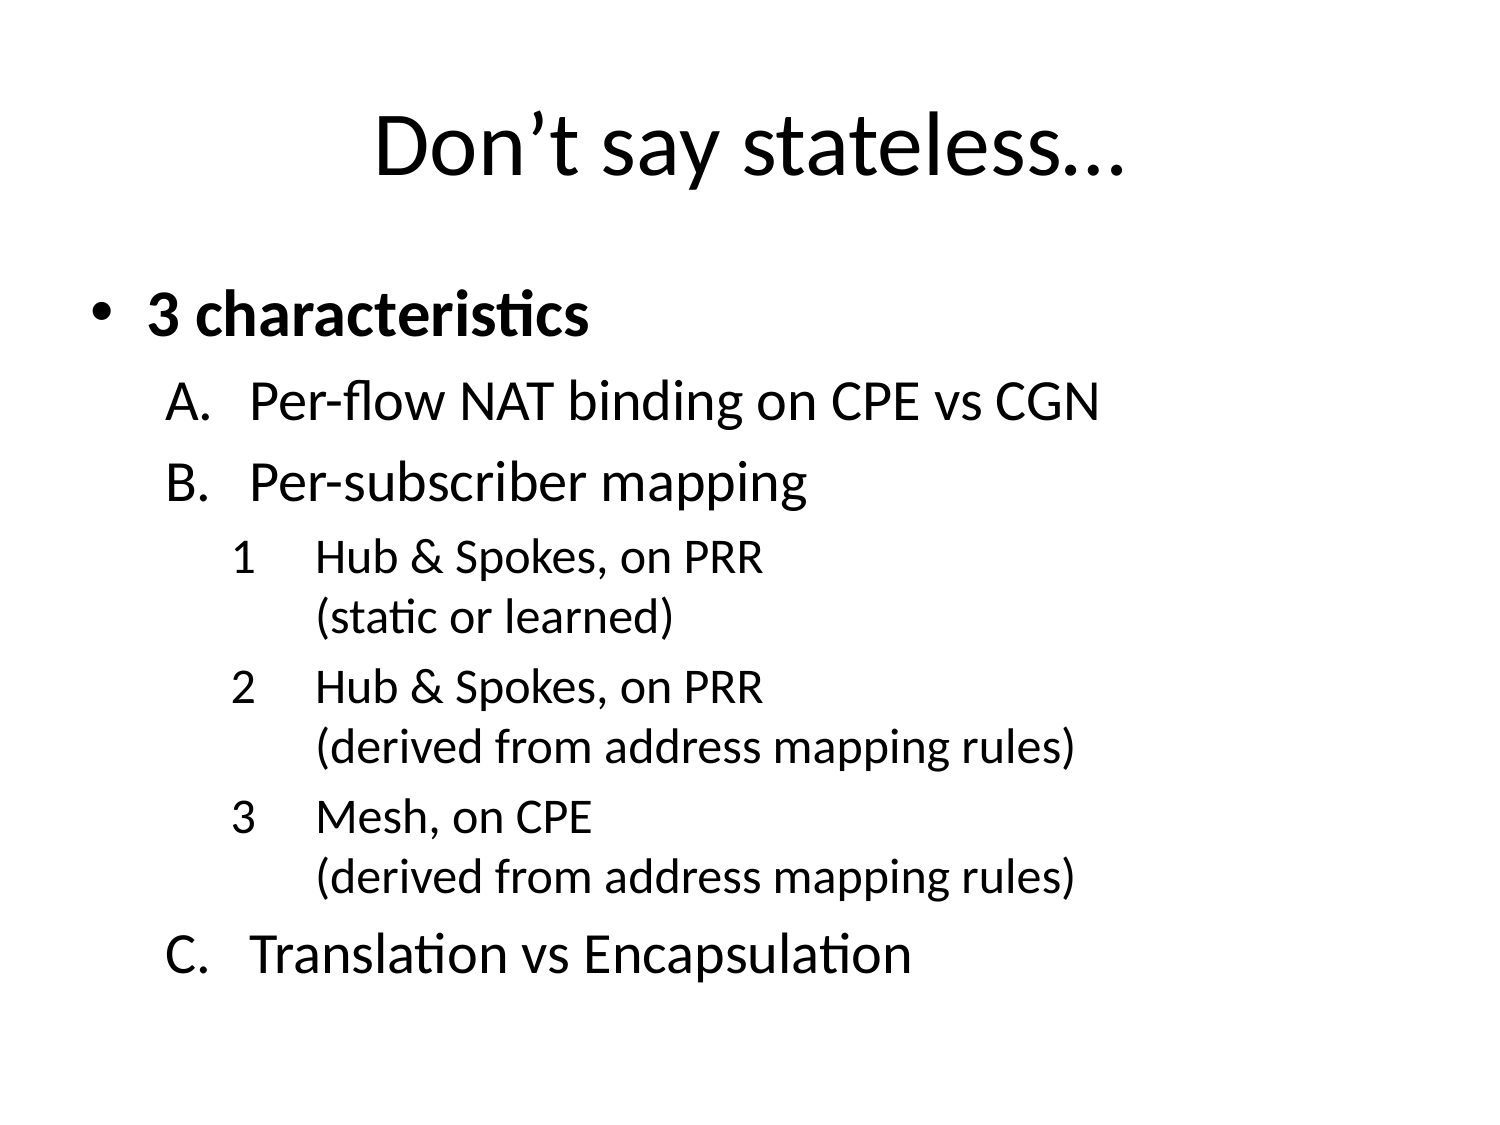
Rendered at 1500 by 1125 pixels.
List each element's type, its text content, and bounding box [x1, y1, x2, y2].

list 3 characteristics Per-flow NAT binding on CPE vs CGN Per-subscriber mapping Hub & Spokes, on PRR (static or learned) Hub & Spokes, on PRR (derived from address mapping rules) Mesh, on CPE (derived from address mapping rules) Translation vs Encapsulation [75, 262, 1457, 1005]
title Don’t say stateless… [75, 45, 1425, 233]
